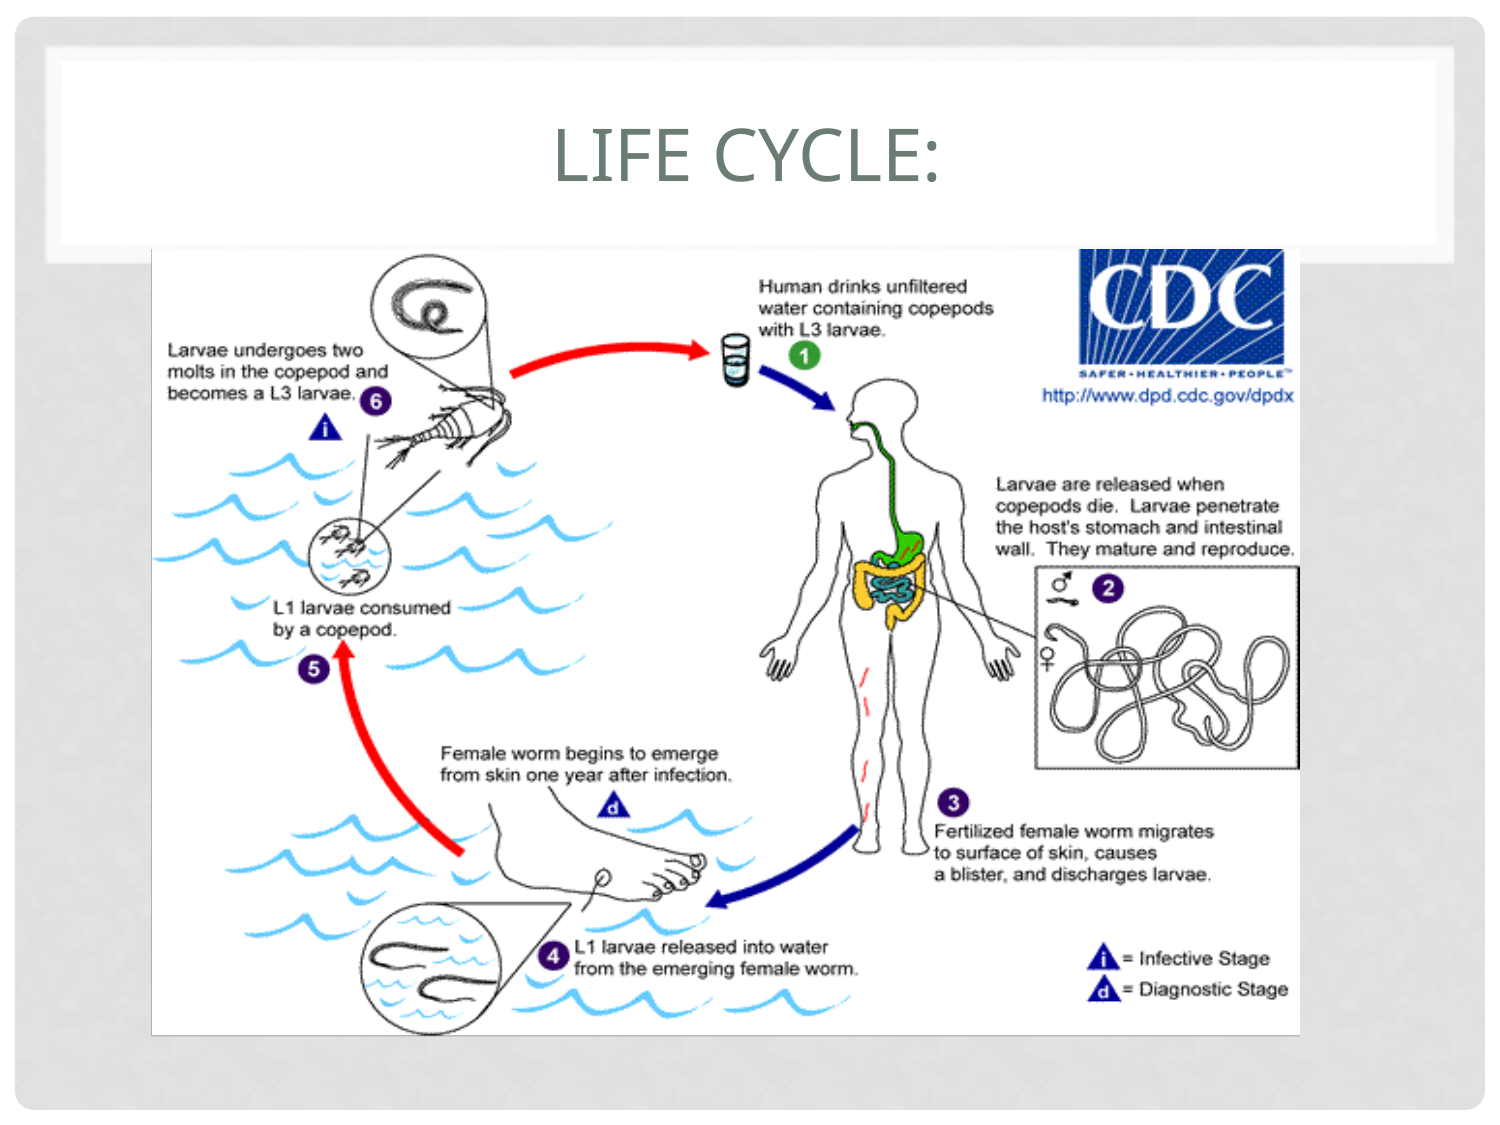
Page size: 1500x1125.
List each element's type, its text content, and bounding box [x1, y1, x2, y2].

title Life cycle: [69, 66, 1425, 238]
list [149, 249, 1301, 1038]
